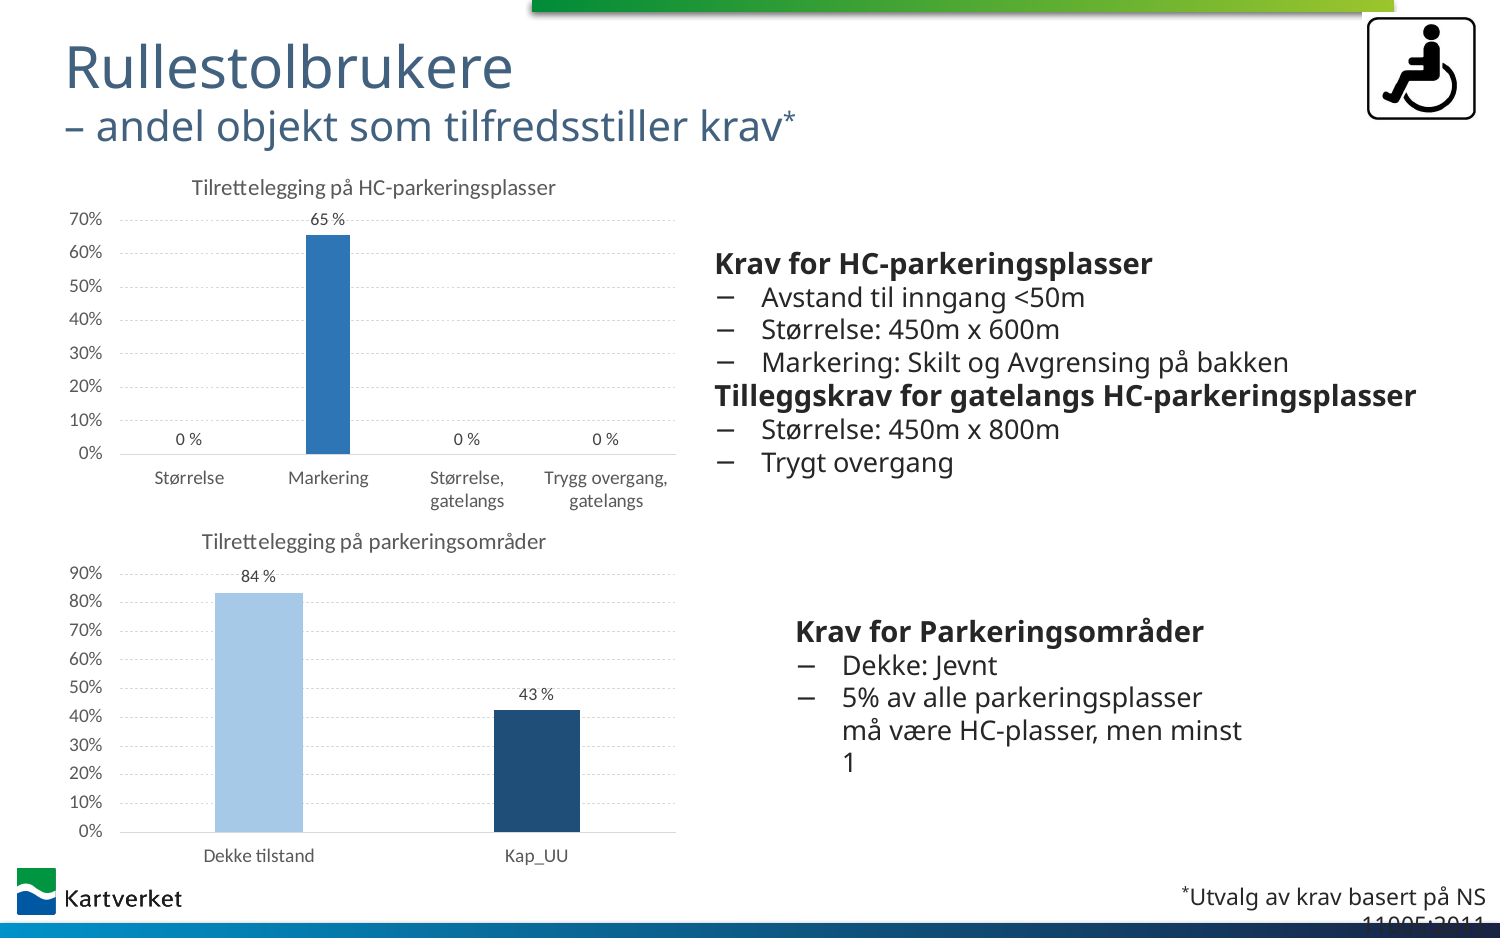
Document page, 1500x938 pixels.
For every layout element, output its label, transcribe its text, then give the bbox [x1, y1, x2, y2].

text_box *Utvalg av krav basert på NS 11005:2011 [1068, 873, 1500, 938]
picture [1362, 12, 1481, 126]
picture [62, 166, 687, 519]
text_box Krav for HC-parkeringsplasser Avstand til inngang <50m Størrelse: 450m x 600m Markering: Skilt og Avgrensing på bakken Tilleggskrav for gatelangs HC-parkeringsplasser Størrelse: 450m x 800m Trygt overgang [699, 237, 1433, 485]
text_box Krav for Parkeringsområder Dekke: Jevnt 5% av alle parkeringsplasser må være HC-plasser, men minst 1 [780, 605, 1261, 786]
picture [62, 520, 687, 874]
text_box Rullestolbrukere – andel objekt som tilfredsstiller krav* [49, 25, 1431, 158]
